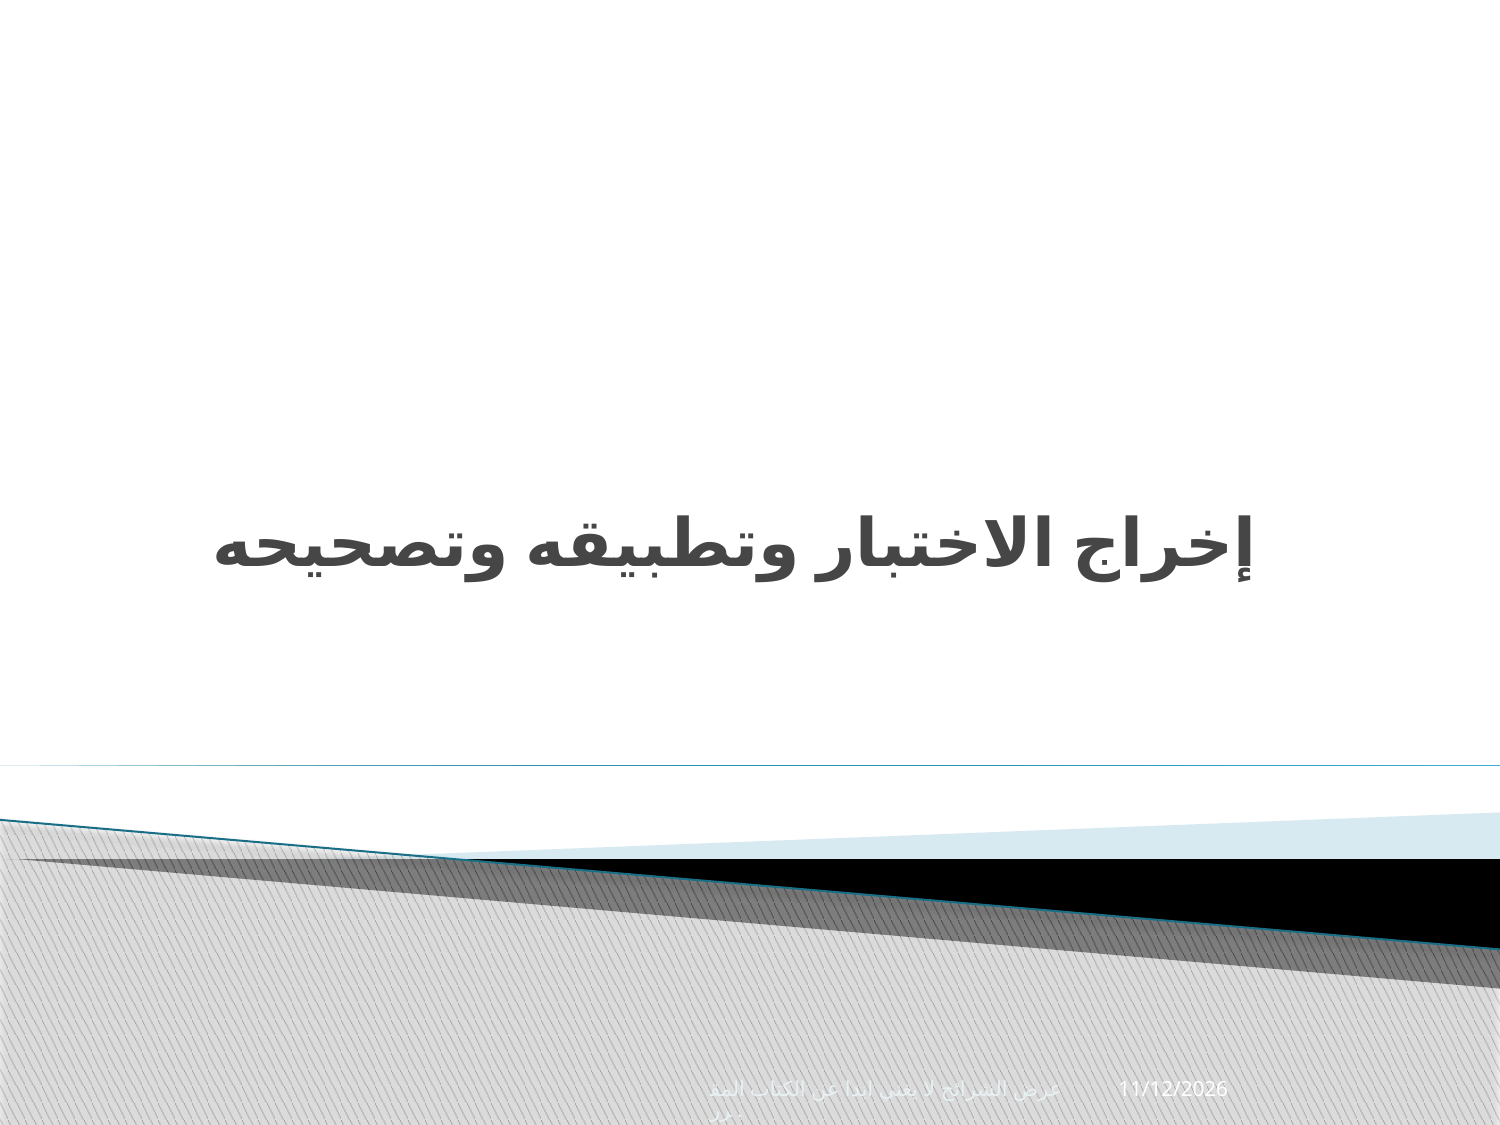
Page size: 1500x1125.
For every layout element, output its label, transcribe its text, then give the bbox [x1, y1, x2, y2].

title إخراج الاختبار وتطبيقه وتصحيحه [112, 287, 1388, 588]
footer عرض الشرائح لا يغني ابدا عن الكتاب المقرر. [718, 1051, 1105, 1112]
picture [5, 859, 1500, 989]
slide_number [1105, 1051, 1419, 1112]
